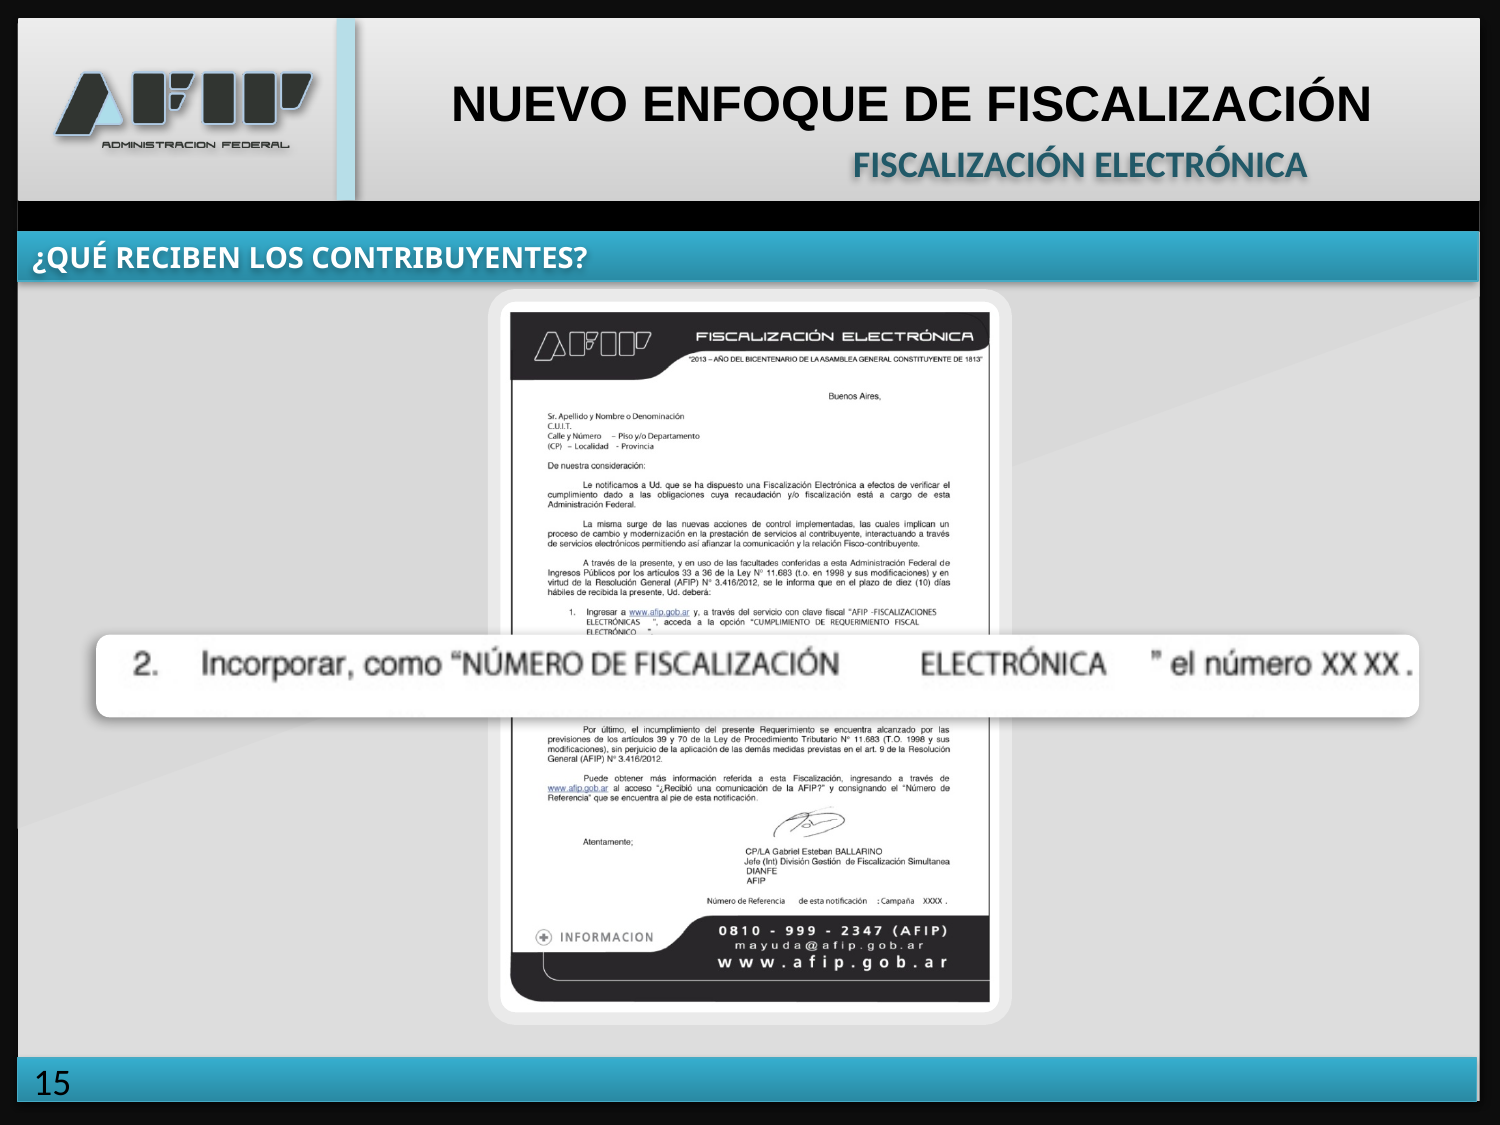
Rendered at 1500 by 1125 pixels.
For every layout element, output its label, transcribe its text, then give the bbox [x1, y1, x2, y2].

text_box 15 [18, 1042, 369, 1103]
picture [53, 75, 313, 148]
text_box ¿QUÉ RECIBEN LOS CONTRIBUYENTES? [17, 223, 990, 282]
picture [95, 295, 1420, 1019]
text_box FISCALIZACIÓN ELECTRÓNICA [797, 137, 1365, 194]
text_box [0, 0, 1500, 75]
